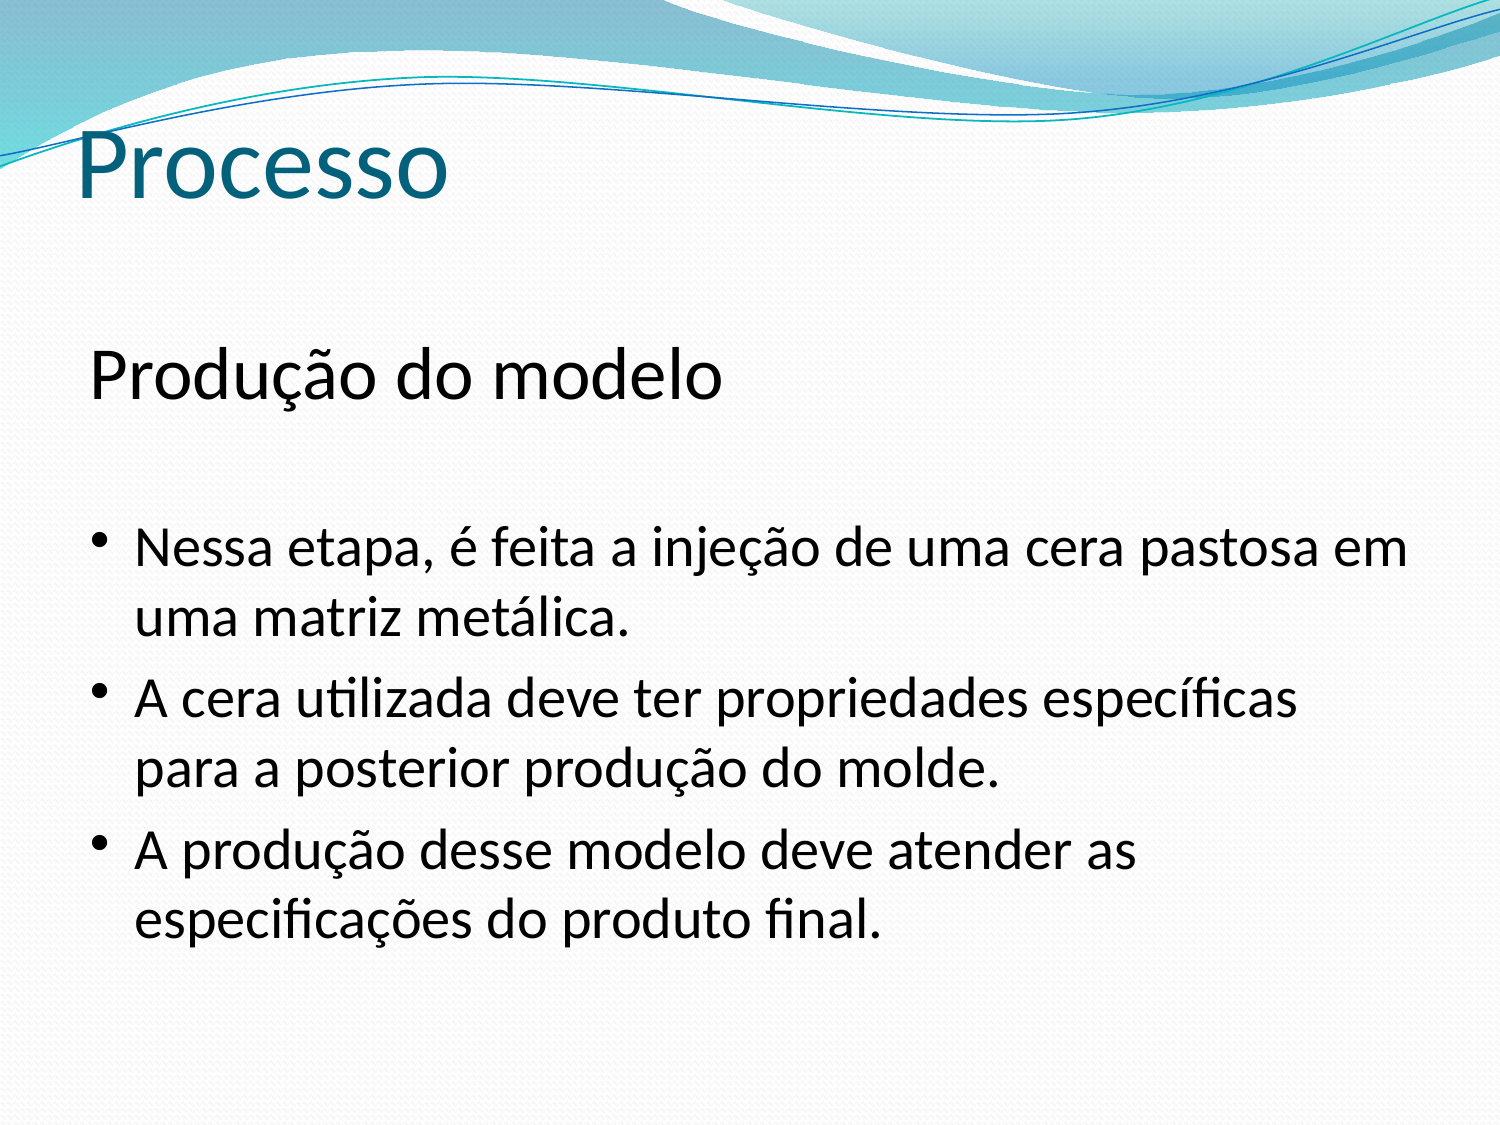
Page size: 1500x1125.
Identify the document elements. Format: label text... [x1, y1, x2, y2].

title Processo [75, 32, 1425, 220]
list Produção do modelo Nessa etapa, é feita a injeção de uma cera pastosa em uma matriz metálica. A cera utilizada deve ter propriedades específicas para a posterior produção do molde. A produção desse modelo deve atender as especificações do produto final. [75, 317, 1425, 1038]
